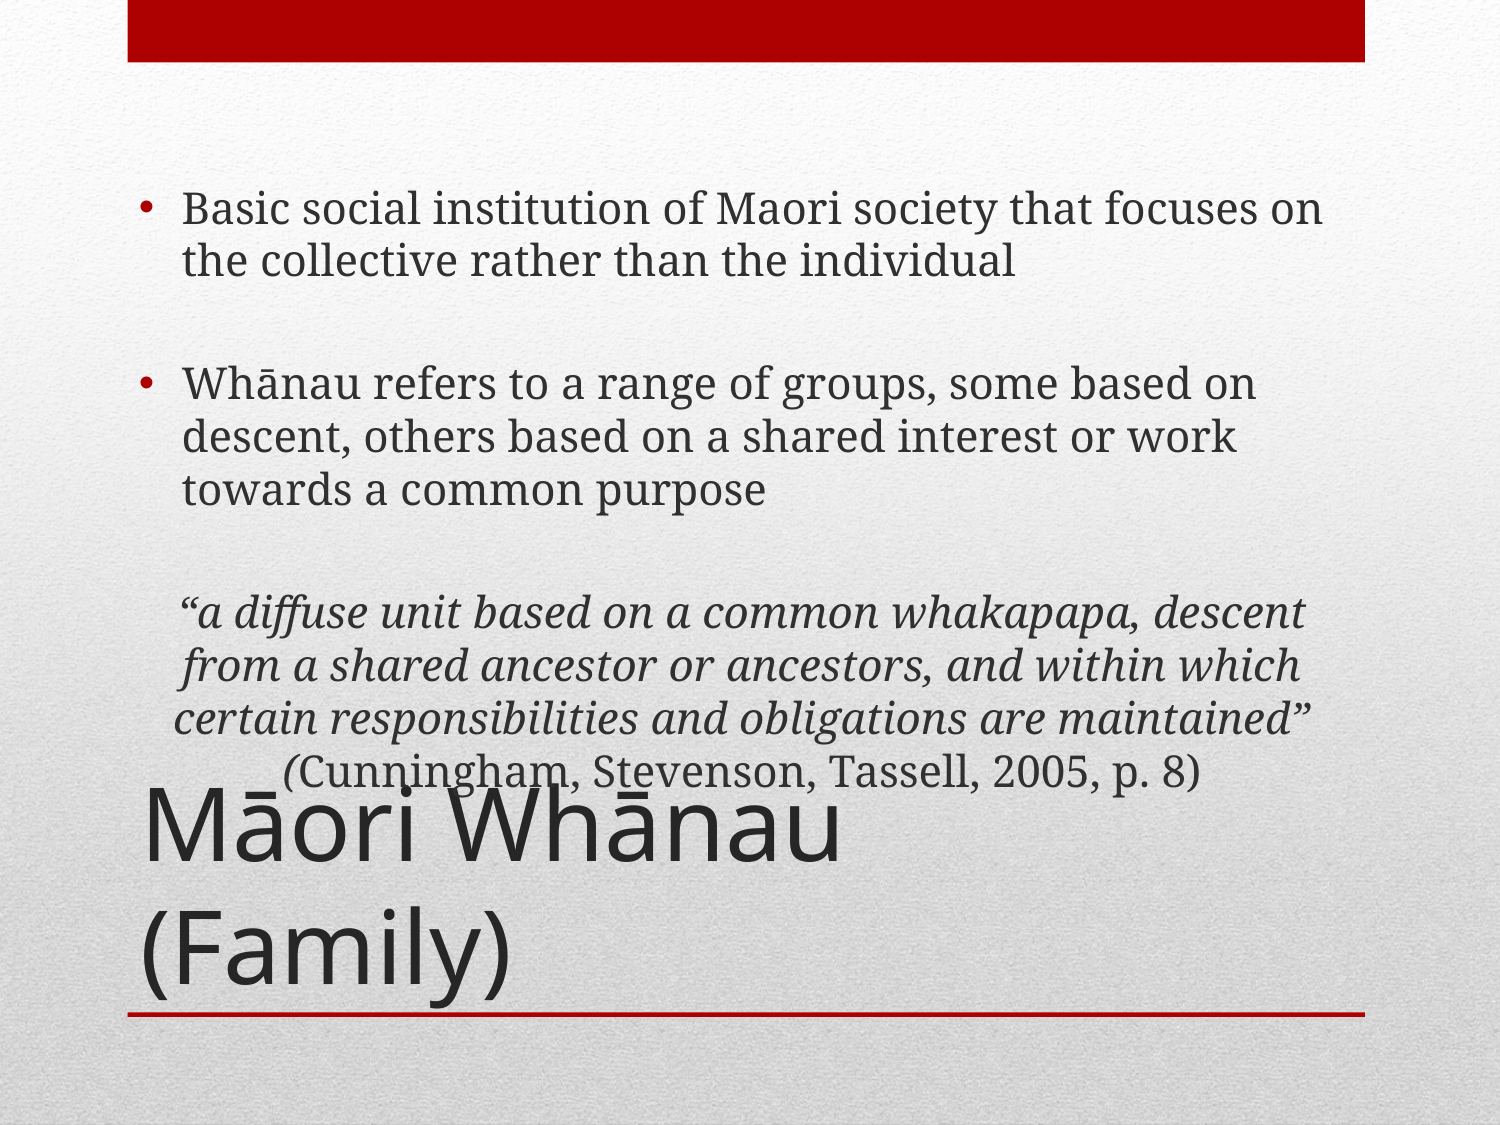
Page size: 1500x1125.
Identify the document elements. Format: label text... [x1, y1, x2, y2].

list Basic social institution of Maori society that focuses on the collective rather than the individual Whānau refers to a range of groups, some based on descent, others based on a shared interest or work towards a common purpose “a diffuse unit based on a common whakapapa, descent from a shared ancestor or ancestors, and within which certain responsibilities and obligations are maintained” (Cunningham, Stevenson, Tassell, 2005, p. 8) [123, 172, 1362, 811]
title Māori Whānau (Family) [125, 811, 1238, 1013]
